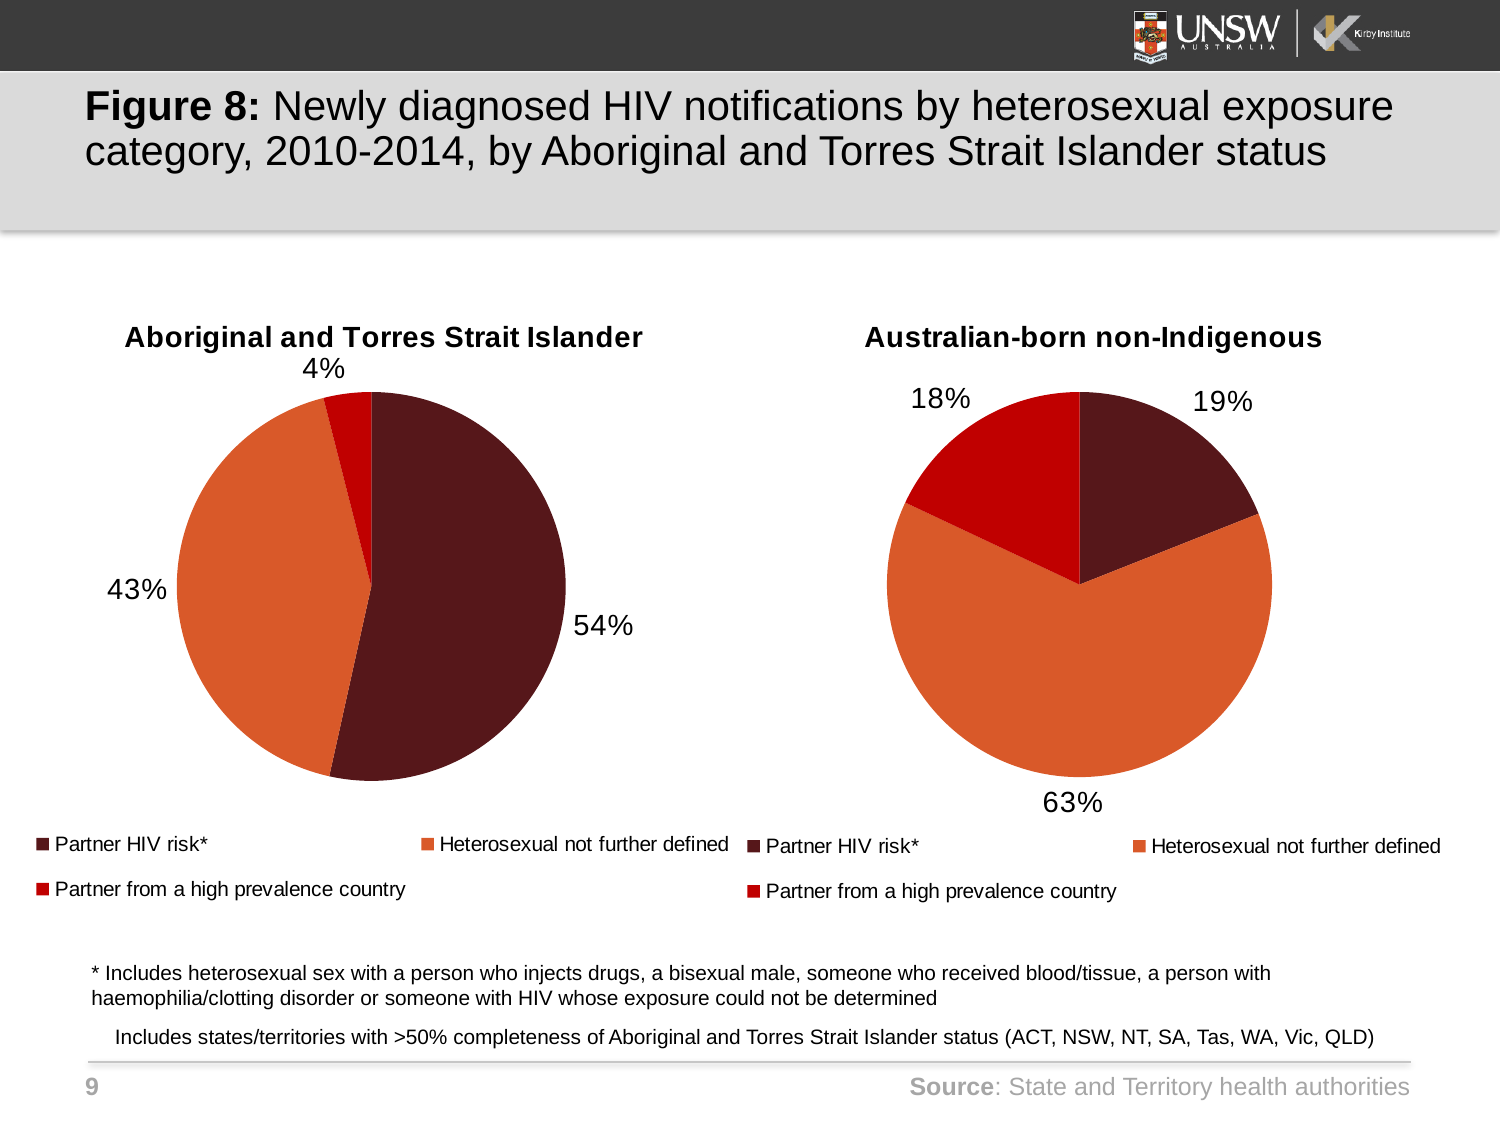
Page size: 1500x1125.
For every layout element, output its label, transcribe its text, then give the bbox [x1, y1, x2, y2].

chart [27, 290, 1451, 977]
title Figure 8: Newly diagnosed HIV notifications by heterosexual exposure category, 2010-2014, by Aboriginal and Torres Strait Islander status [85, 84, 1412, 216]
list Source: State and Territory health authorities [262, 1070, 1412, 1112]
text_box Includes states/territories with >50% completeness of Aboriginal and Torres Strait Islander status (ACT, NSW, NT, SA, Tas, WA, Vic, QLD) [100, 1016, 1424, 1057]
picture [0, 0, 1500, 71]
slide_number 9 [85, 1070, 195, 1112]
text_box * Includes heterosexual sex with a person who injects drugs, a bisexual male, someone who received blood/tissue, a person with haemophilia/clotting disorder or someone with HIV whose exposure could not be determined [76, 984, 1447, 1000]
